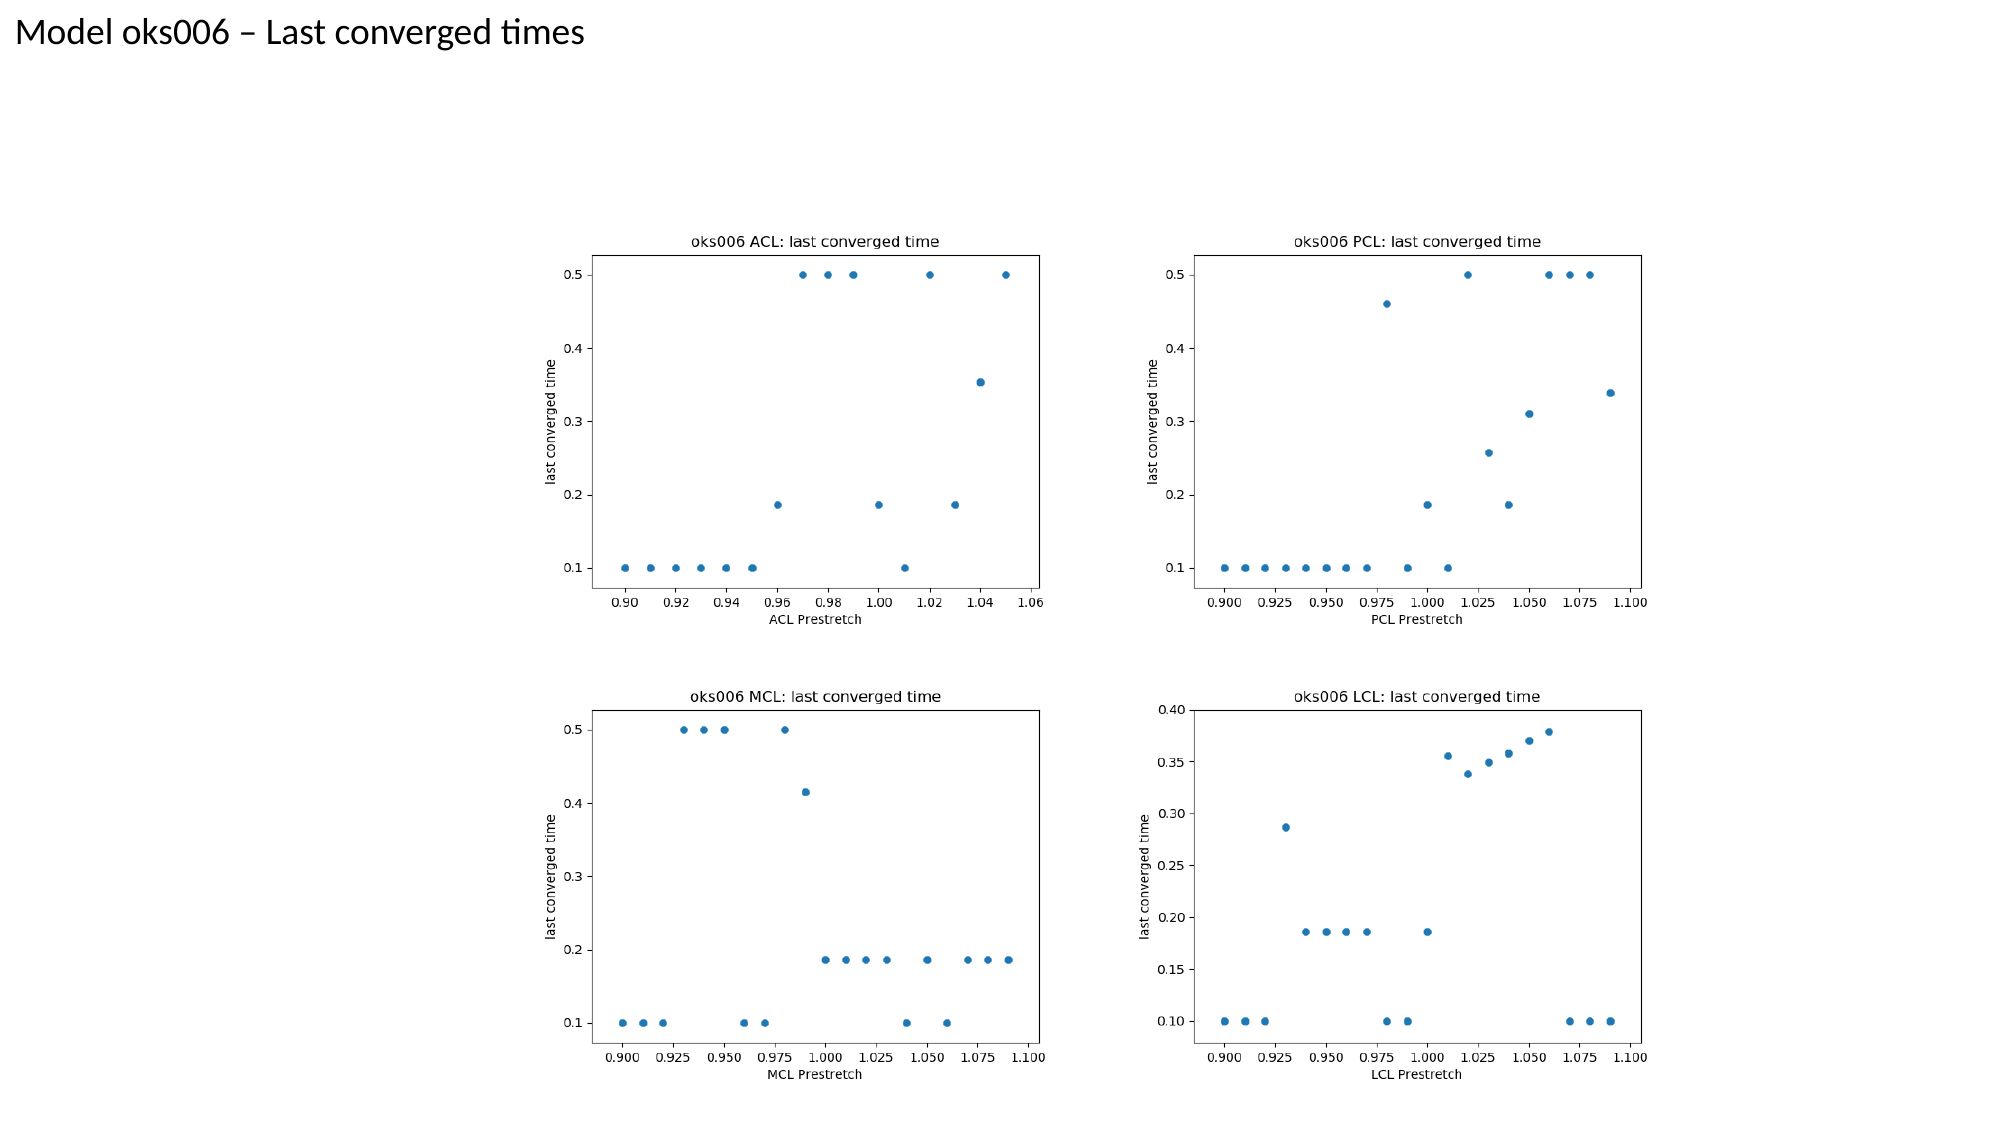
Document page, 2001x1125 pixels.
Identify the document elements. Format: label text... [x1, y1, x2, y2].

picture [1121, 202, 1698, 635]
picture [1121, 657, 1698, 1090]
text_box Model oks006 – Last converged times [0, 0, 753, 60]
picture [519, 202, 1096, 635]
picture [519, 657, 1096, 1090]
